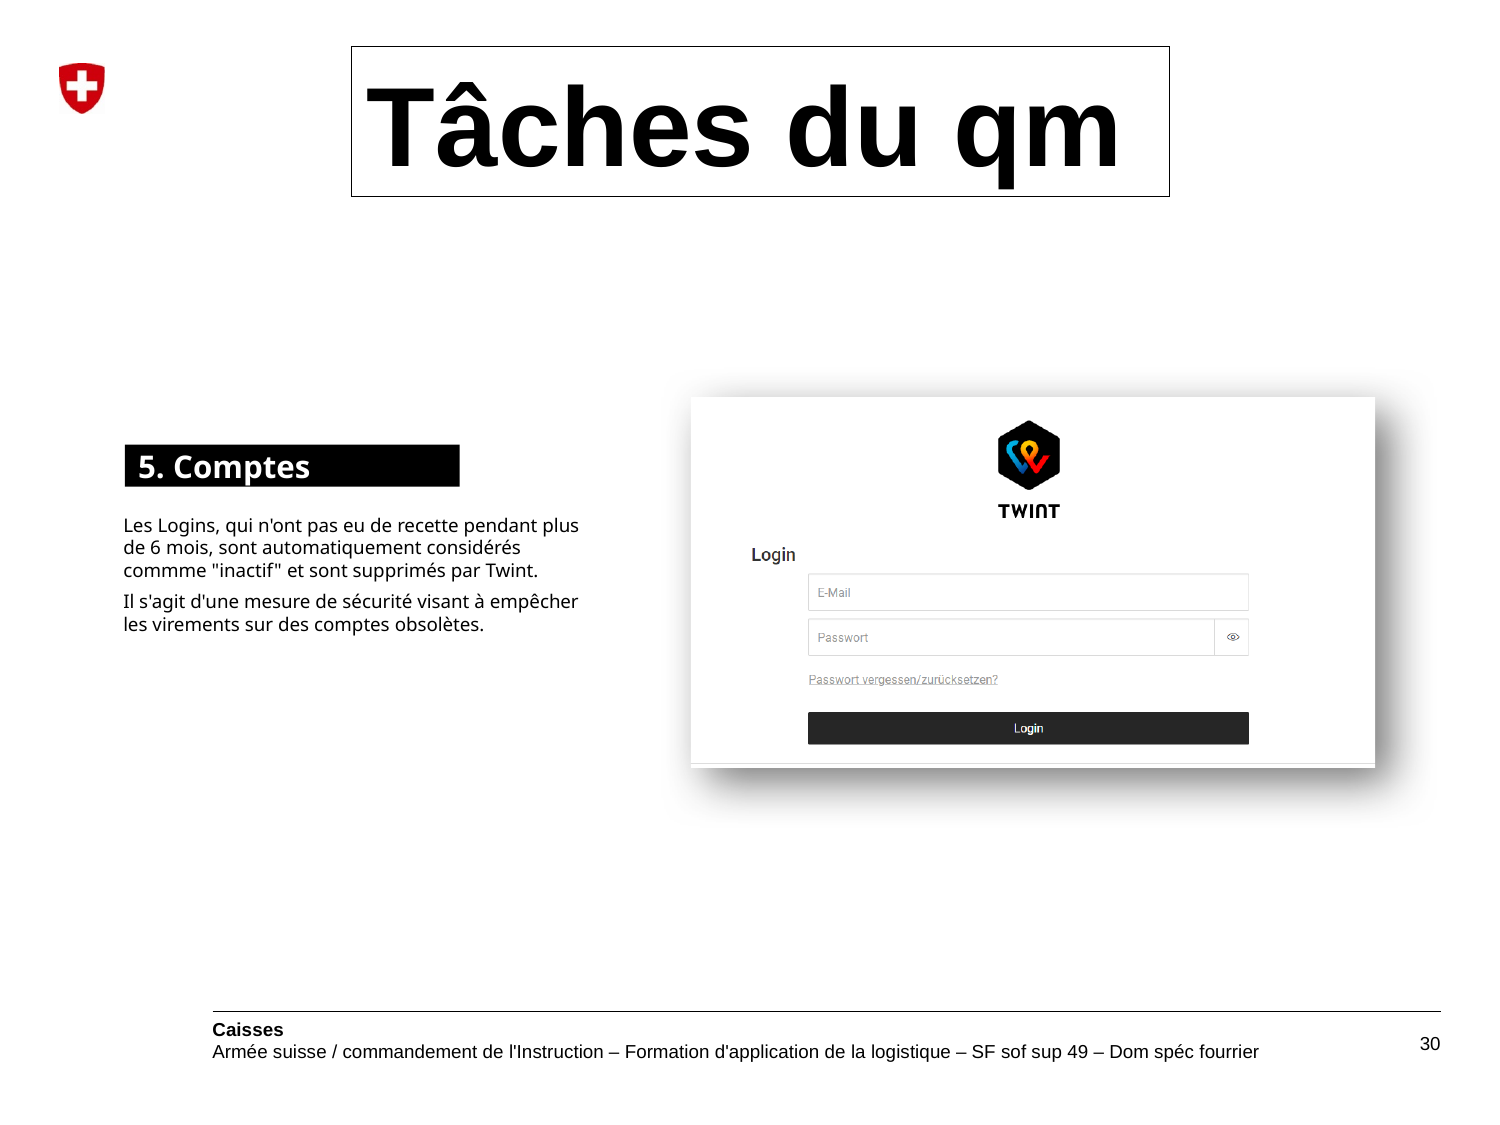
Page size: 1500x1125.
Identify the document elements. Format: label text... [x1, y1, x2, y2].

picture [690, 396, 1376, 768]
picture [59, 63, 105, 114]
text_box Tâches du qm [351, 46, 1170, 197]
text_box Les Logins, qui n'ont pas eu de recette pendant plus de 6 mois, sont automatiquement considérés commme "inactif" et sont supprimés par Twint. Il s'agit d'une mesure de sécurité visant à empêcher les virements sur des comptes obsolètes. [108, 505, 599, 643]
text_box 5. Comptes [124, 444, 460, 487]
